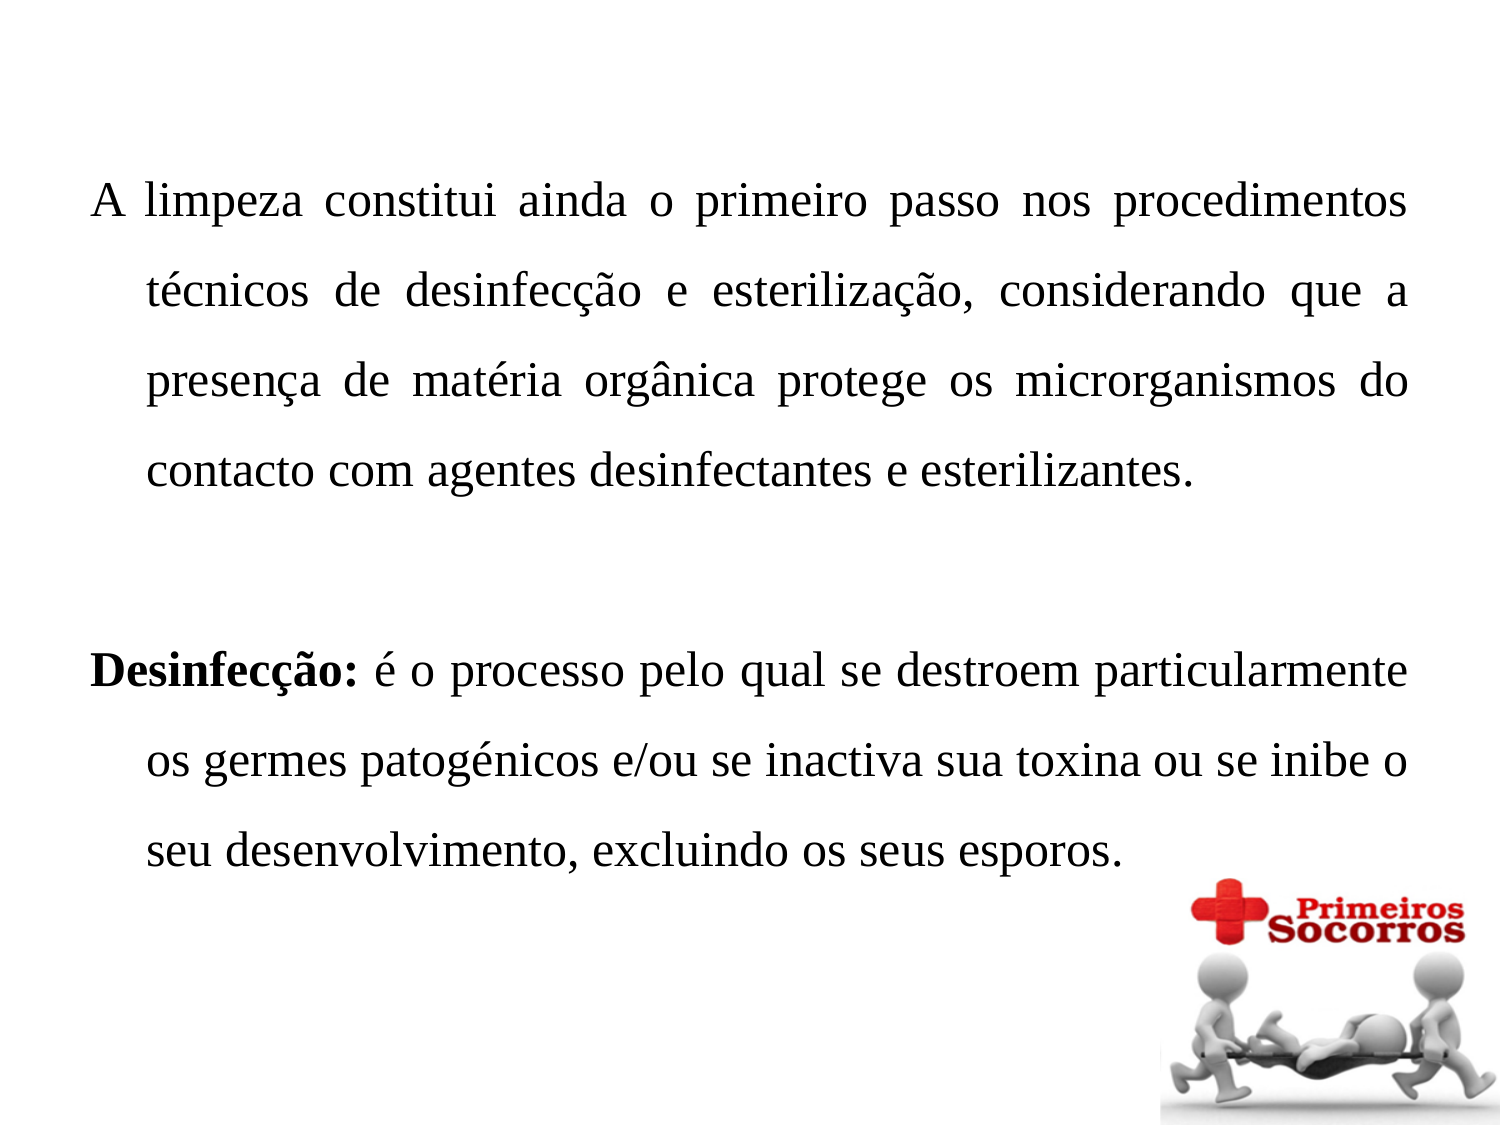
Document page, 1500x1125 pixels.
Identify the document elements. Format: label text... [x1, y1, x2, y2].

list A limpeza constitui ainda o primeiro passo nos procedimentos técnicos de desinfecção e esterilização, considerando que a presença de matéria orgânica protege os microrganismos do contacto com agentes desinfectantes e esterilizantes. Desinfecção: é o processo pelo qual se destroem particularmente os germes patogénicos e/ou se inactiva sua toxina ou se inibe o seu desenvolvimento, excluindo os seus esporos. [75, 128, 1425, 1067]
picture [1159, 878, 1500, 1125]
